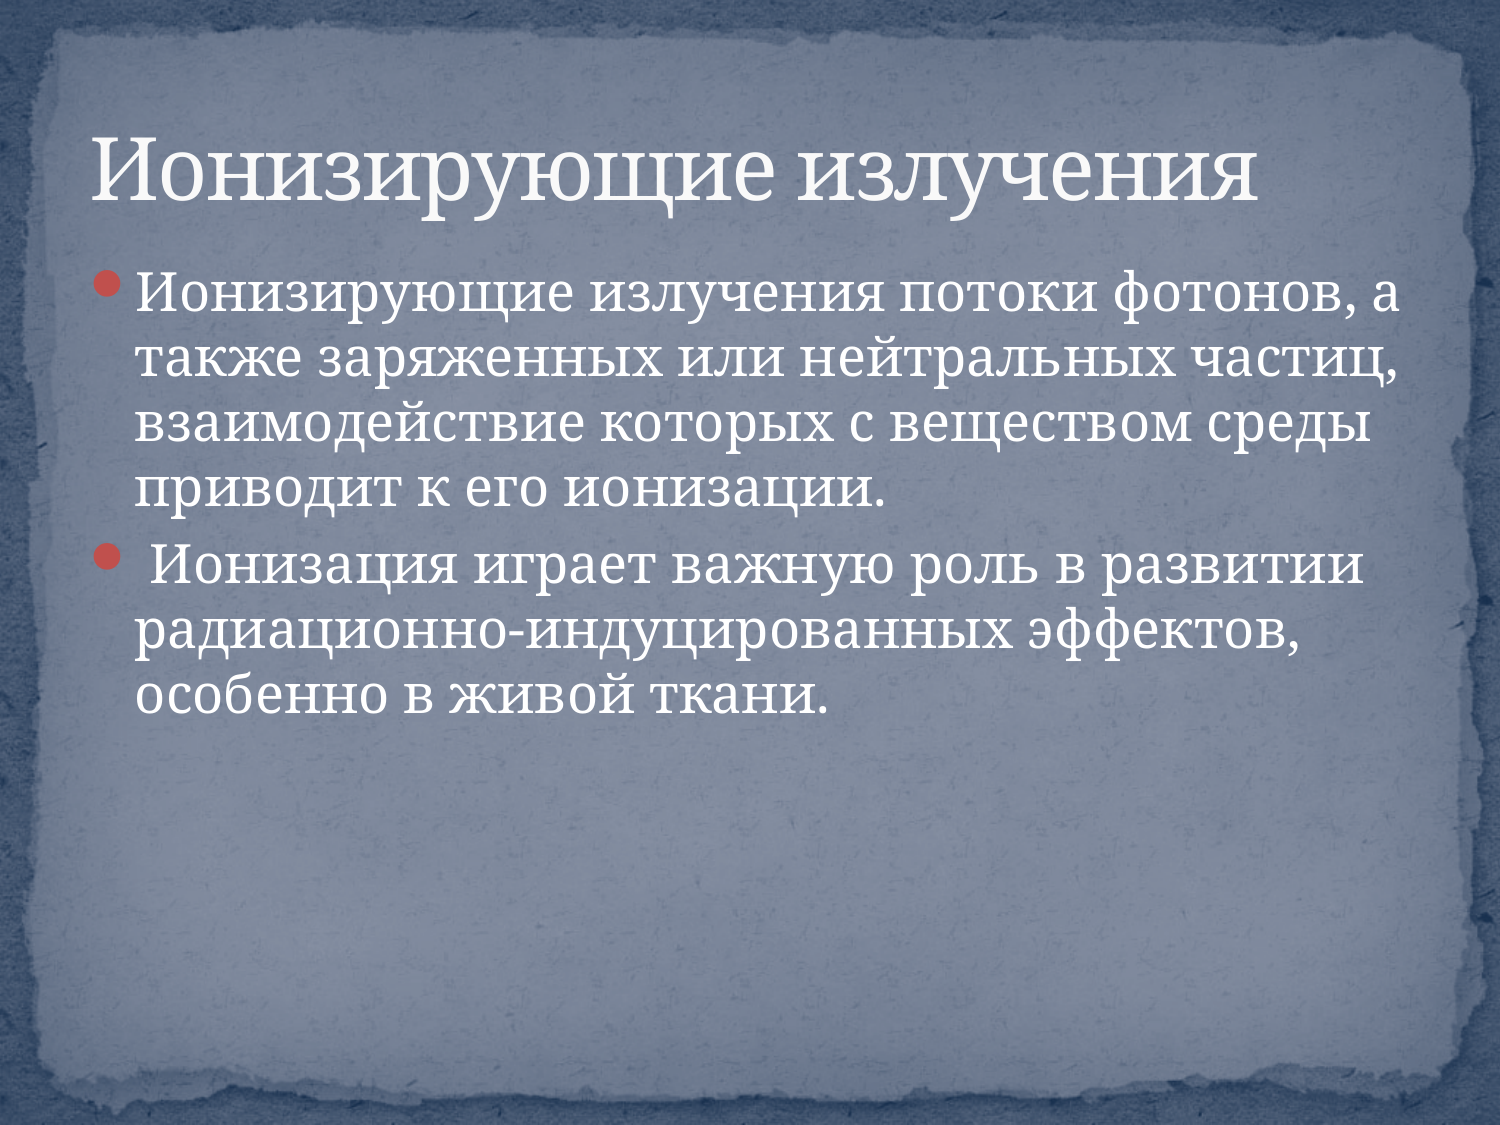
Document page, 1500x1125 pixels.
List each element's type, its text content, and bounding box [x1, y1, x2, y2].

list Ионизирующие излучения потоки фотонов, а также заряженных или нейтральных частиц, взаимодействие которых с веществом среды приводит к его ионизации. Ионизация играет важную роль в развитии радиационно-индуцированных эффектов, особенно в живой ткани. [75, 249, 1425, 1000]
title Ионизирующие излучения [74, 24, 1425, 225]
